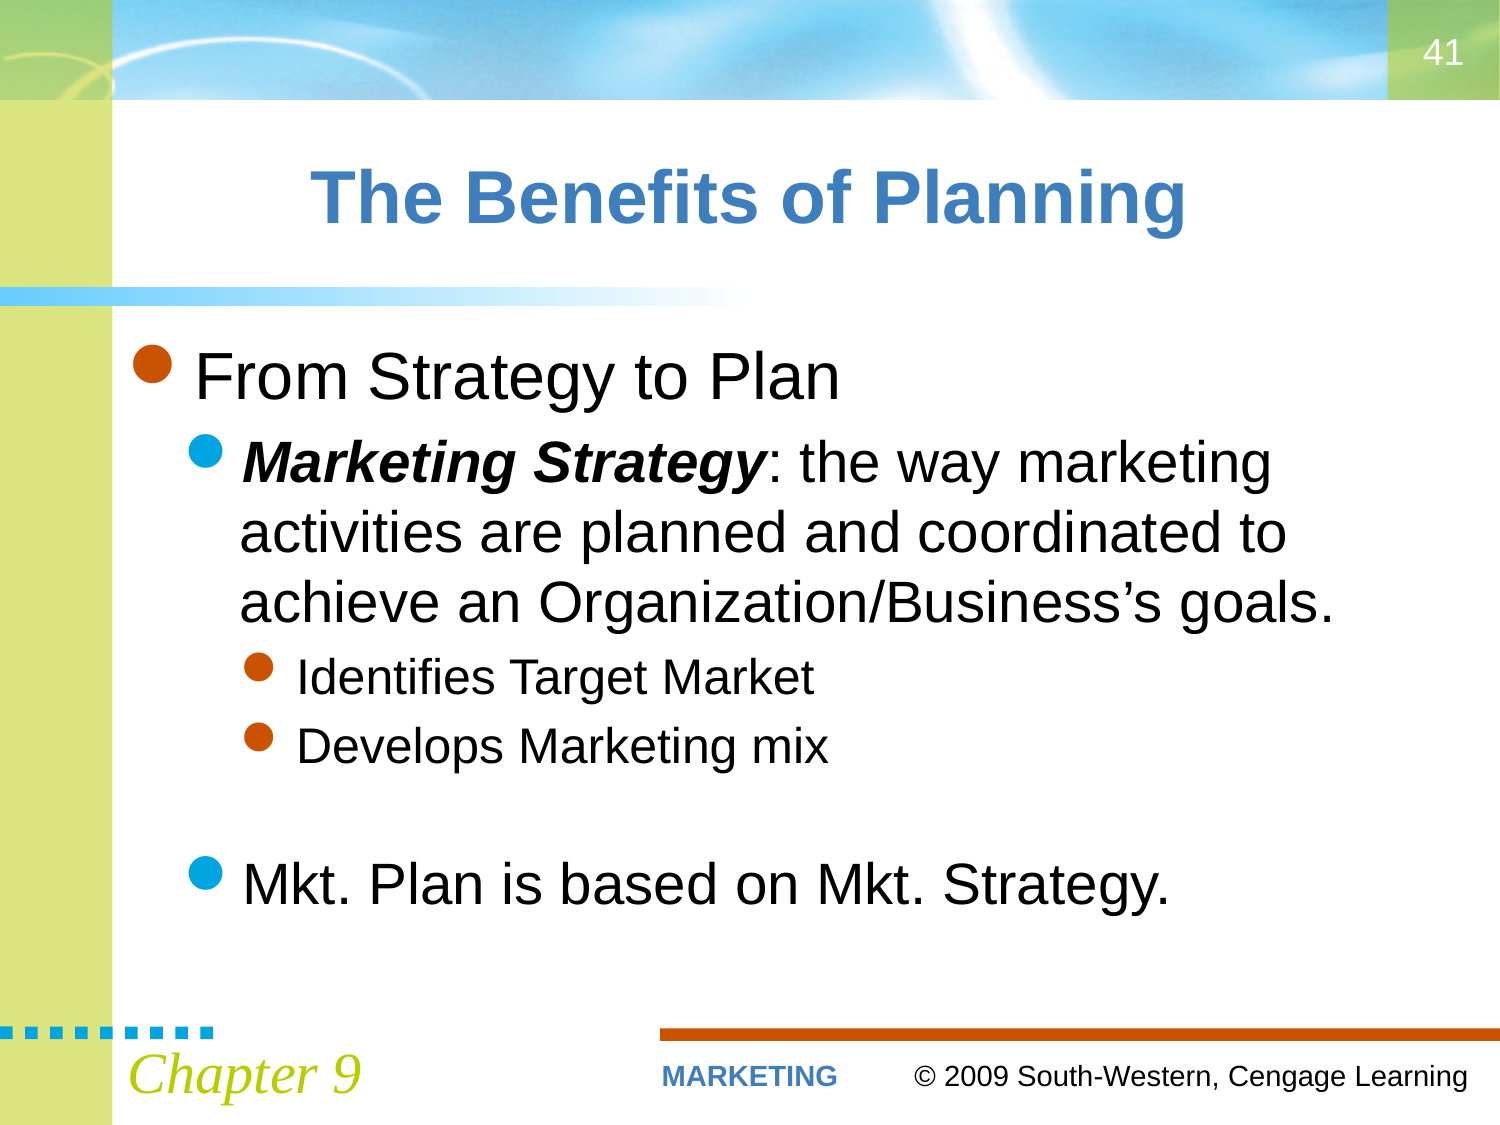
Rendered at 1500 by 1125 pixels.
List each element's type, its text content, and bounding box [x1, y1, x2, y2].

slide_number 41 [1387, 0, 1500, 101]
footer Chapter 9 [112, 1012, 638, 1113]
title The Benefits of Planning [112, 99, 1388, 288]
list From Strategy to Plan Marketing Strategy: the way marketing activities are planned and coordinated to achieve an Organization/Business’s goals. Identifies Target Market Develops Marketing mix Mkt. Plan is based on Mkt. Strategy. [112, 324, 1426, 1001]
